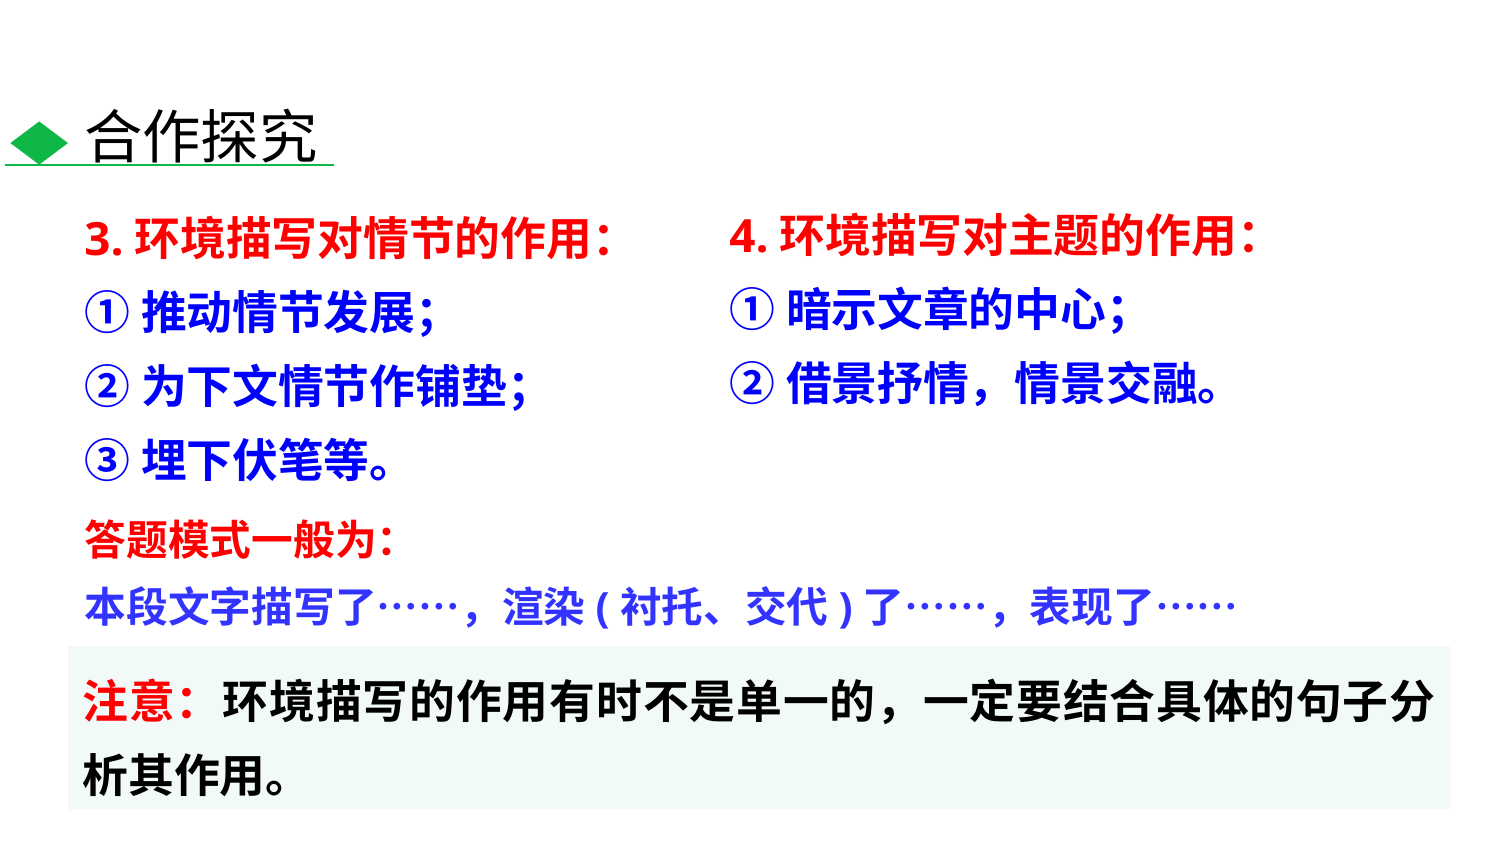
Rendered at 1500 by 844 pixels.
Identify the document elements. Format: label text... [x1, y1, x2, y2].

text_box 3.环境描写对情节的作用： ①推动情节发展； ②为下文情节作铺垫； ③埋下伏笔等。 [69, 182, 727, 488]
text_box 答题模式一般为： 本段文字描写了……，渲染(衬托、交代)了……，表现了…… [69, 488, 1353, 639]
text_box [4, 92, 334, 179]
text_box 4.环境描写对主题的作用： ①暗示文章的中心； ②借景抒情，情景交融。 [714, 179, 1376, 417]
text_box 注意：环境描写的作用有时不是单一的，一定要结合具体的句子分析其作用。 [68, 646, 1451, 810]
